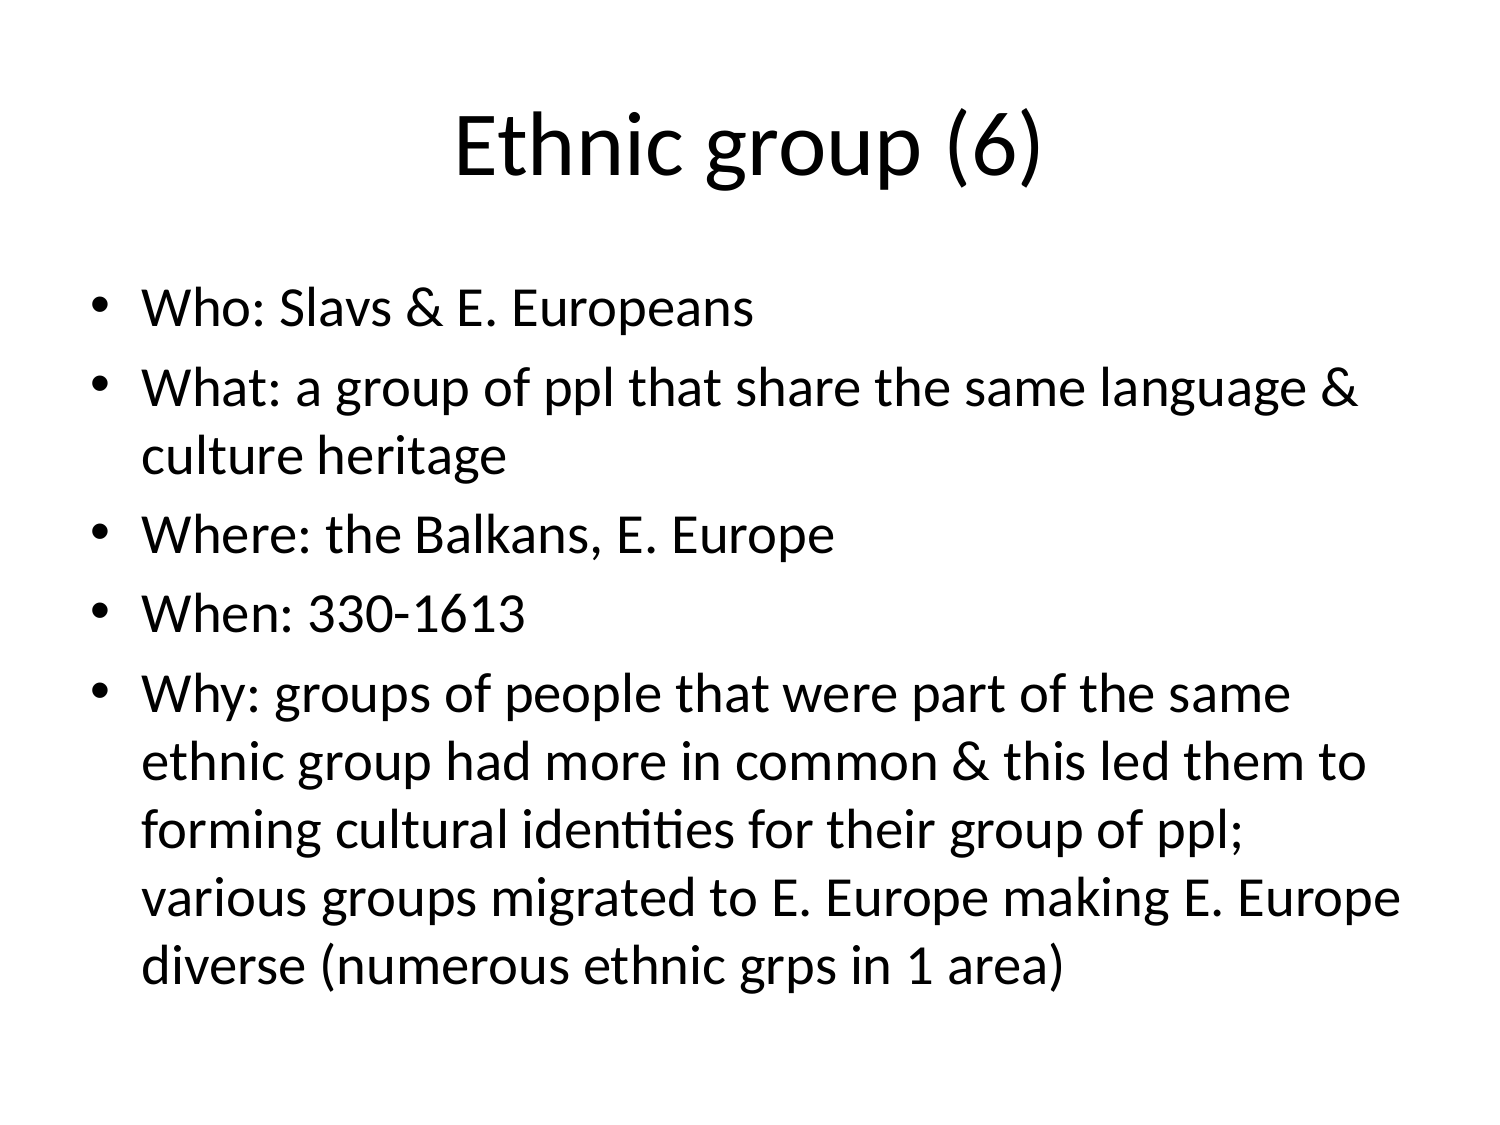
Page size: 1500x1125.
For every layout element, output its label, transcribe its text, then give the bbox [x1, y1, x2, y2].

list Who: Slavs & E. Europeans What: a group of ppl that share the same language & culture heritage Where: the Balkans, E. Europe When: 330-1613 Why: groups of people that were part of the same ethnic group had more in common & this led them to forming cultural identities for their group of ppl; various groups migrated to E. Europe making E. Europe diverse (numerous ethnic grps in 1 area) [75, 262, 1425, 1005]
title Ethnic group (6) [75, 45, 1425, 233]
